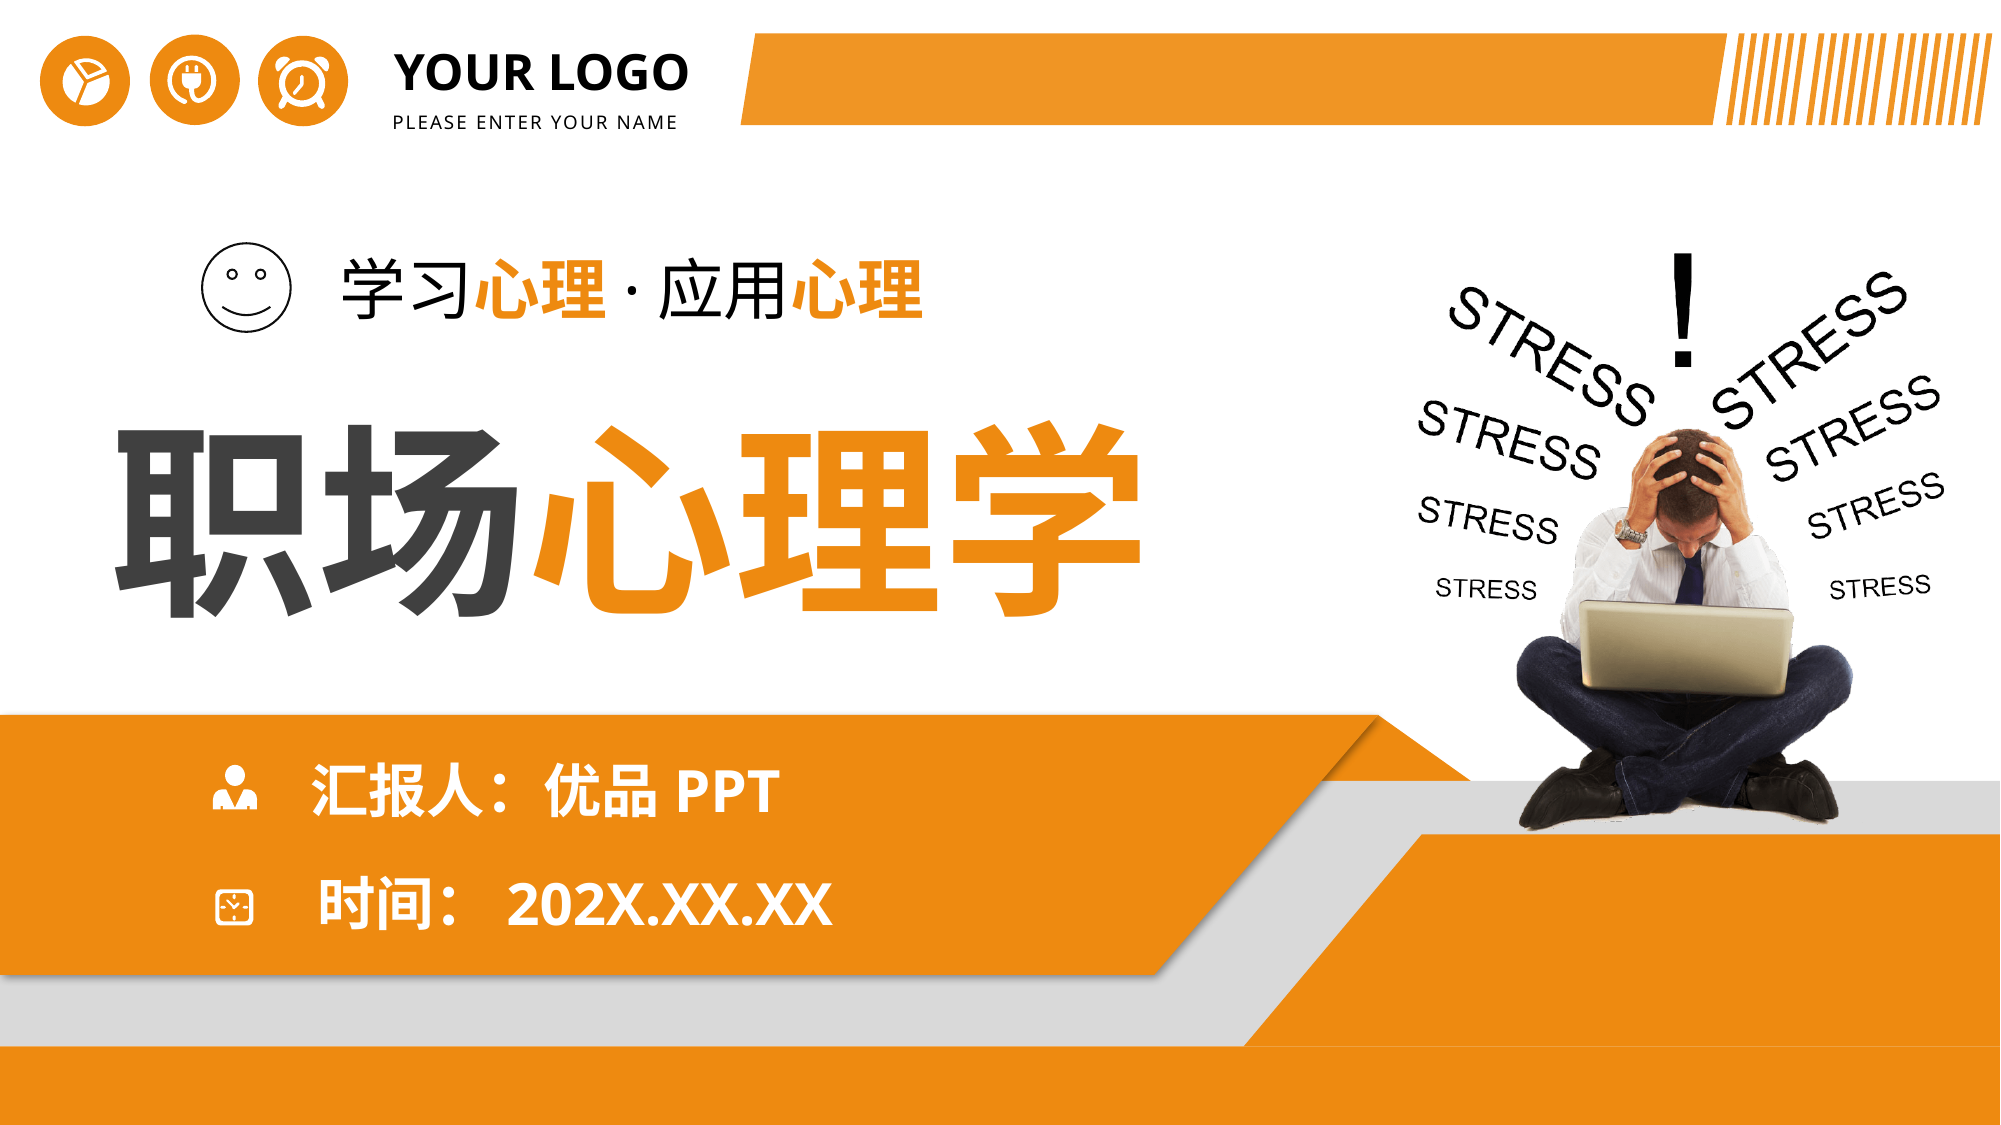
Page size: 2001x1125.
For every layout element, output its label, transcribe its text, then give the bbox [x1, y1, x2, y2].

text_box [0, 714, 2000, 1125]
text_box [198, 859, 975, 946]
text_box 职场心理学 [94, 383, 1300, 649]
text_box [201, 242, 292, 333]
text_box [40, 34, 715, 142]
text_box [740, 33, 1993, 126]
picture [1390, 214, 1966, 851]
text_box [197, 746, 975, 833]
text_box 学习心理·应用心理 [325, 240, 1145, 336]
